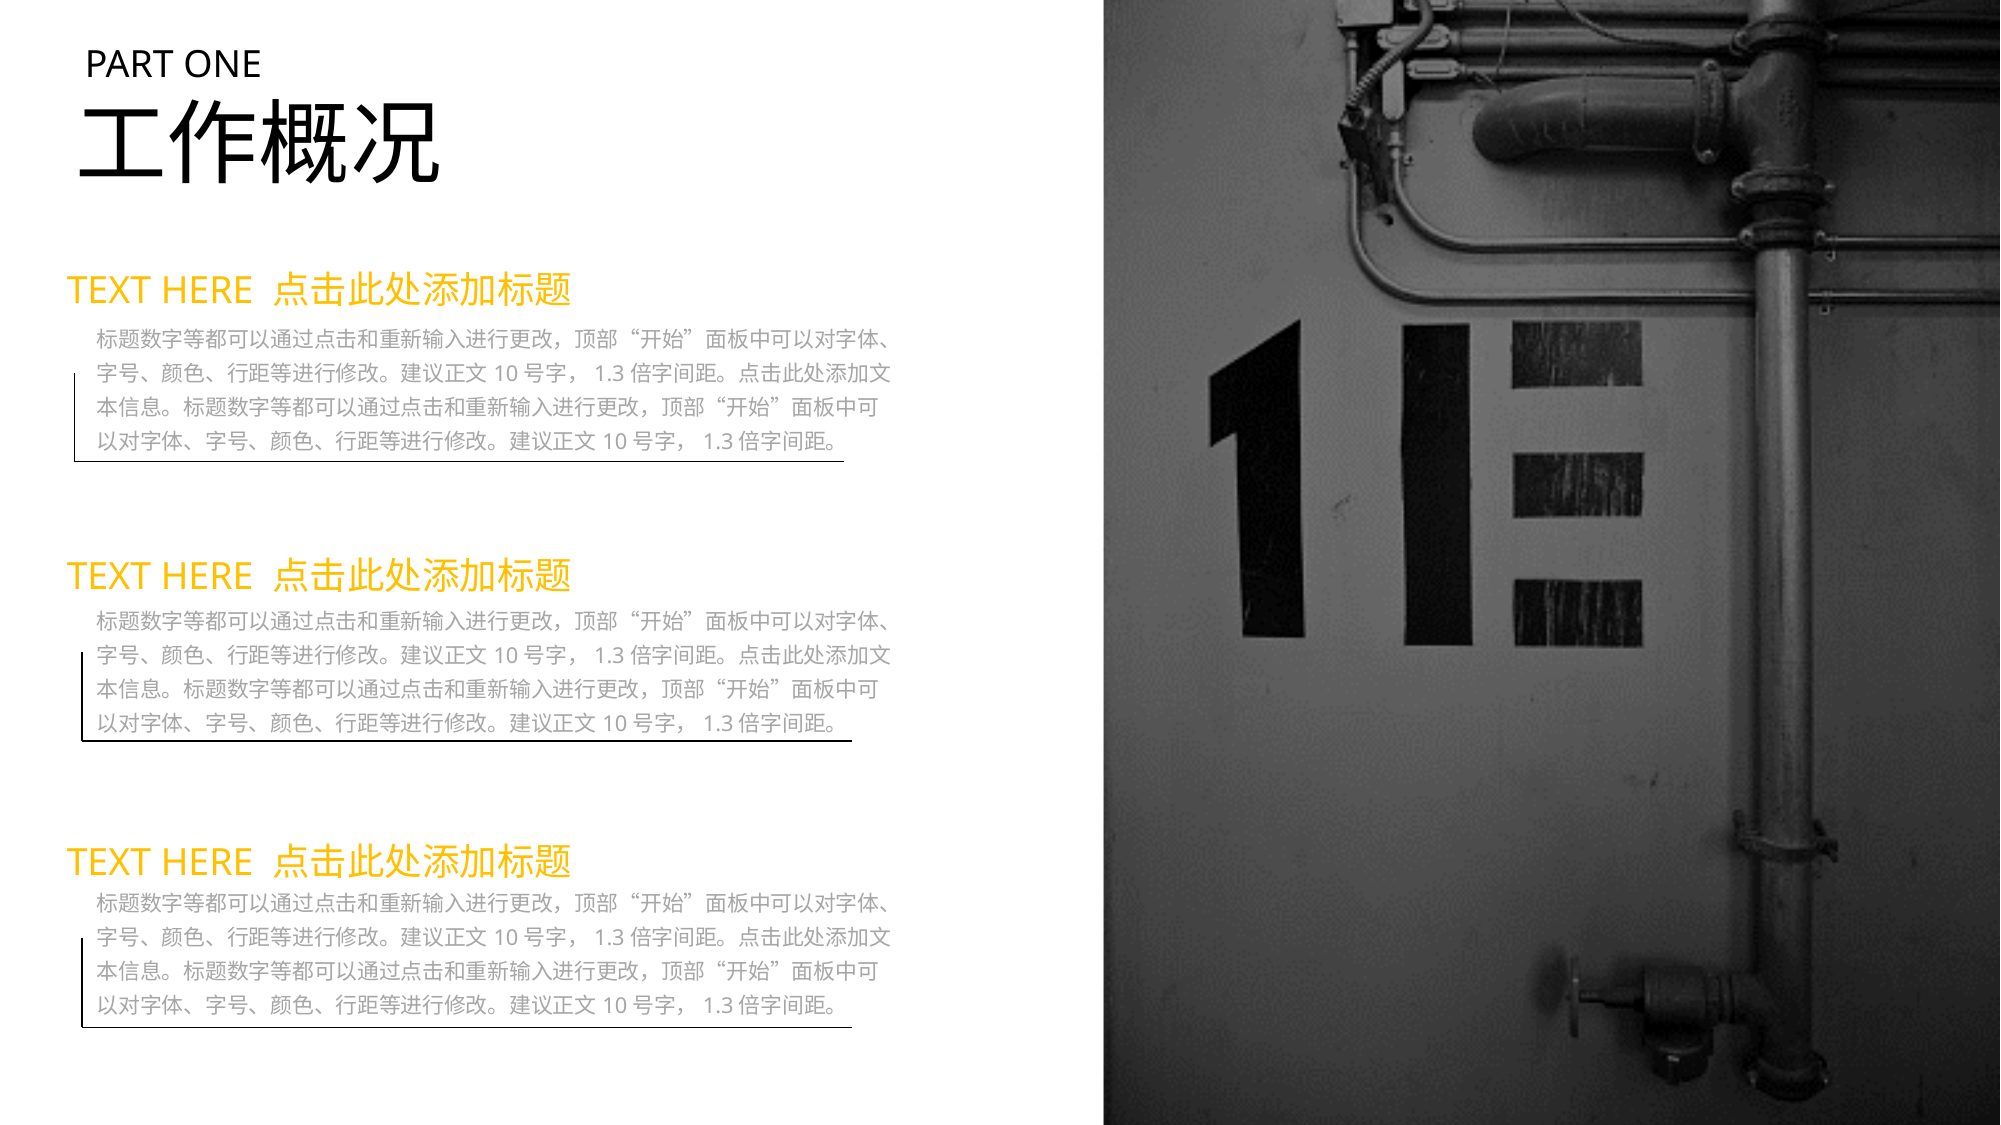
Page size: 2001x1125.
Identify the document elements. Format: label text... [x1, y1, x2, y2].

text_box TEXT HERE 点击此处添加标题 [52, 258, 596, 318]
text_box 标题数字等都可以通过点击和重新输入进行更改，顶部“开始”面板中可以对字体、字号、颜色、行距等进行修改。建议正文10号字，1.3倍字间距。点击此处添加文本信息。标题数字等都可以通过点击和重新输入进行更改，顶部“开始”面板中可以对字体、字号、颜色、行距等进行修改。建议正文10号字，1.3倍字间距。 [82, 592, 911, 744]
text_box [81, 651, 852, 741]
text_box TEXT HERE 点击此处添加标题 [52, 830, 596, 891]
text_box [74, 372, 844, 462]
text_box 标题数字等都可以通过点击和重新输入进行更改，顶部“开始”面板中可以对字体、字号、颜色、行距等进行修改。建议正文10号字，1.3倍字间距。点击此处添加文本信息。标题数字等都可以通过点击和重新输入进行更改，顶部“开始”面板中可以对字体、字号、颜色、行距等进行修改。建议正文10号字，1.3倍字间距。 [82, 310, 911, 462]
text_box PART ONE 工作概况 [60, 32, 458, 203]
text_box 标题数字等都可以通过点击和重新输入进行更改，顶部“开始”面板中可以对字体、字号、颜色、行距等进行修改。建议正文10号字，1.3倍字间距。点击此处添加文本信息。标题数字等都可以通过点击和重新输入进行更改，顶部“开始”面板中可以对字体、字号、颜色、行距等进行修改。建议正文10号字，1.3倍字间距。 [82, 874, 911, 1026]
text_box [81, 937, 852, 1028]
picture [1103, 0, 2000, 1125]
text_box TEXT HERE 点击此处添加标题 [52, 544, 596, 605]
